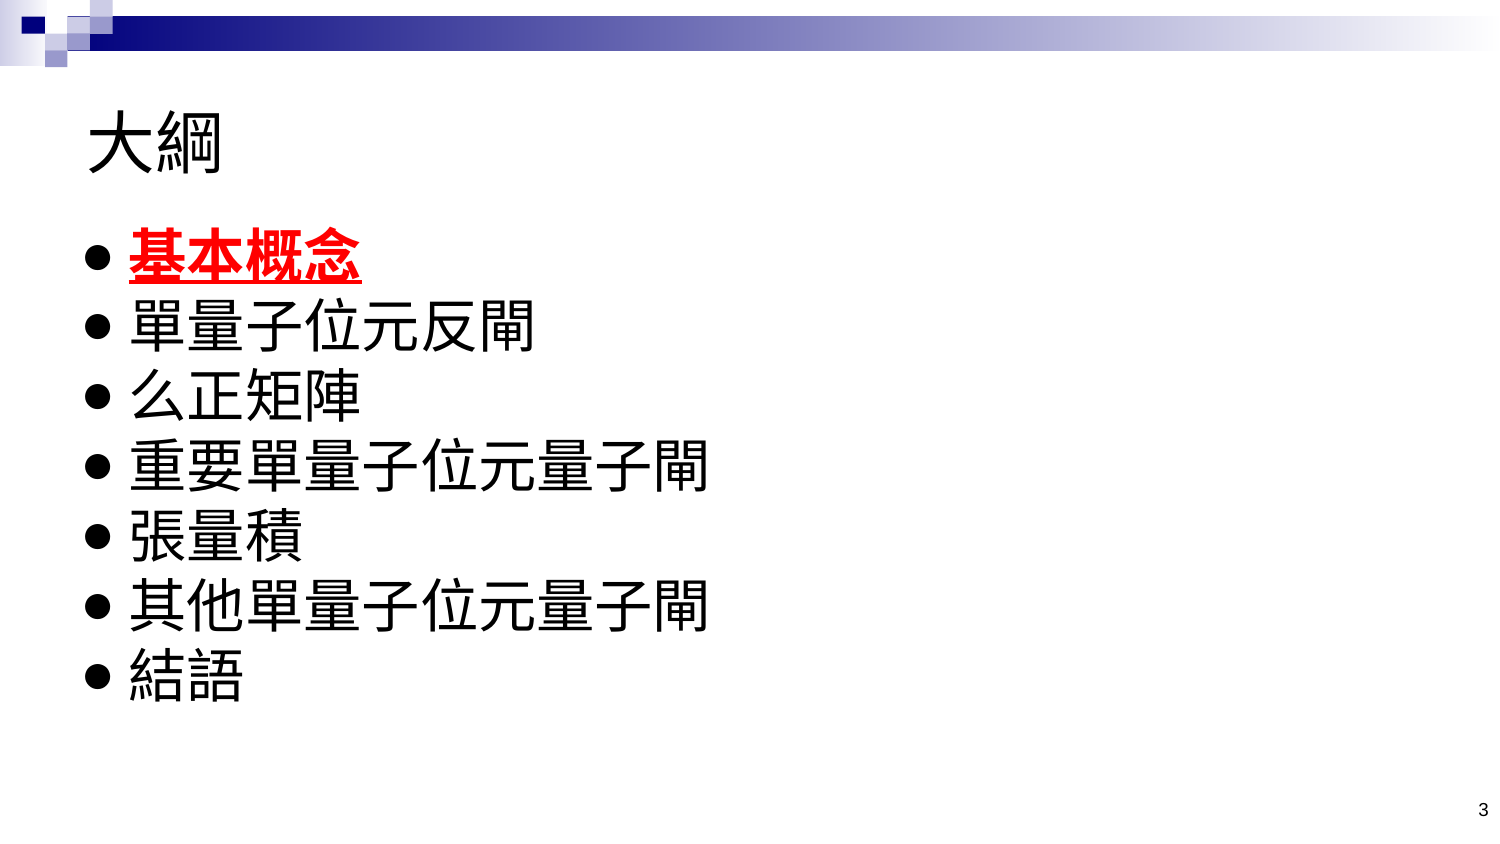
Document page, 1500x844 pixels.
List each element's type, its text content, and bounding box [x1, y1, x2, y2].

slide_number 3 [1149, 796, 1500, 827]
text_box 基本概念 單量子位元反閘 么正矩陣 重要單量子位元量子閘 張量積 其他單量子位元量子閘 結語 [61, 207, 1343, 844]
title 大綱 [75, 56, 1425, 226]
